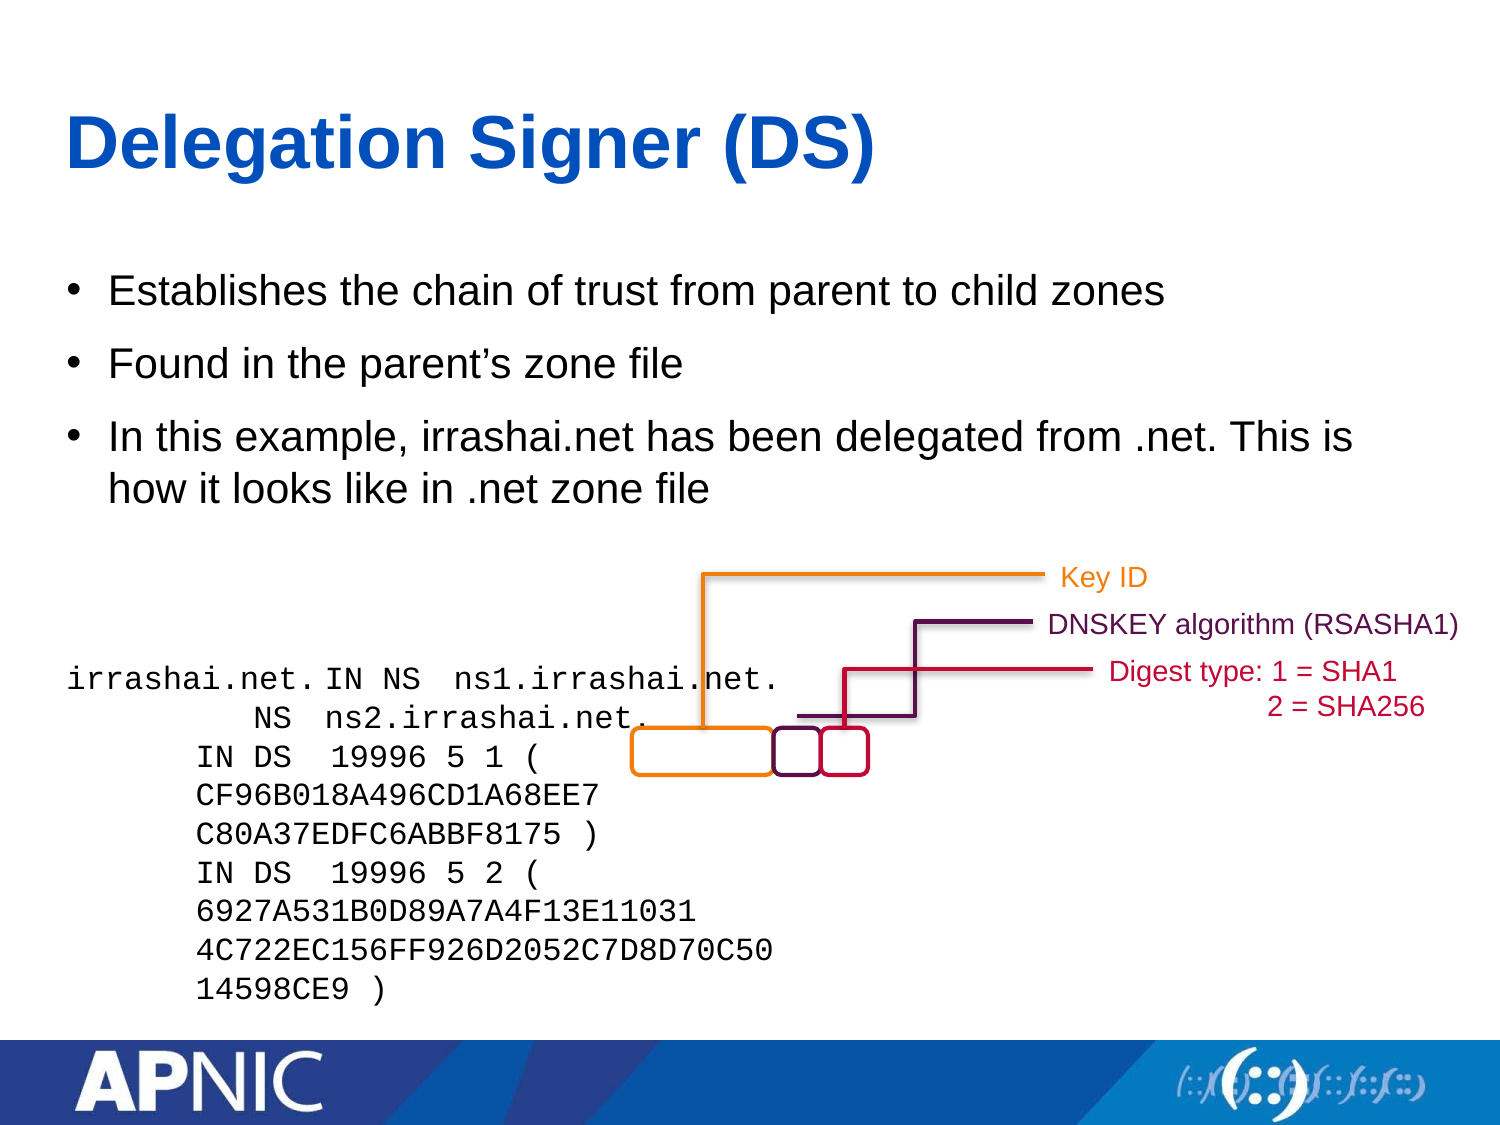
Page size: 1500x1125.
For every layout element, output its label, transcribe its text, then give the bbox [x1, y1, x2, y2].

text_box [820, 644, 1443, 776]
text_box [631, 550, 1165, 776]
list Establishes the chain of trust from parent to child zones Found in the parent’s zone file In this example, irrashai.net has been delegated from .net. This is how it looks like in .net zone file irrashai.net. IN NS ns1.irrashai.net. NS ns2.irrashai.net. IN DS 19996 5 1 ( CF96B018A496CD1A68EE7 C80A37EDFC6ABBF8175 ) IN DS 19996 5 2 ( 6927A531B0D89A7A4F13E11031 4C722EC156FF926D2052C7D8D70C50 14598CE9 ) [66, 262, 1437, 1012]
title Delegation Signer (DS) [64, 45, 1436, 233]
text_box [773, 597, 1477, 776]
picture [0, 1040, 1500, 1125]
